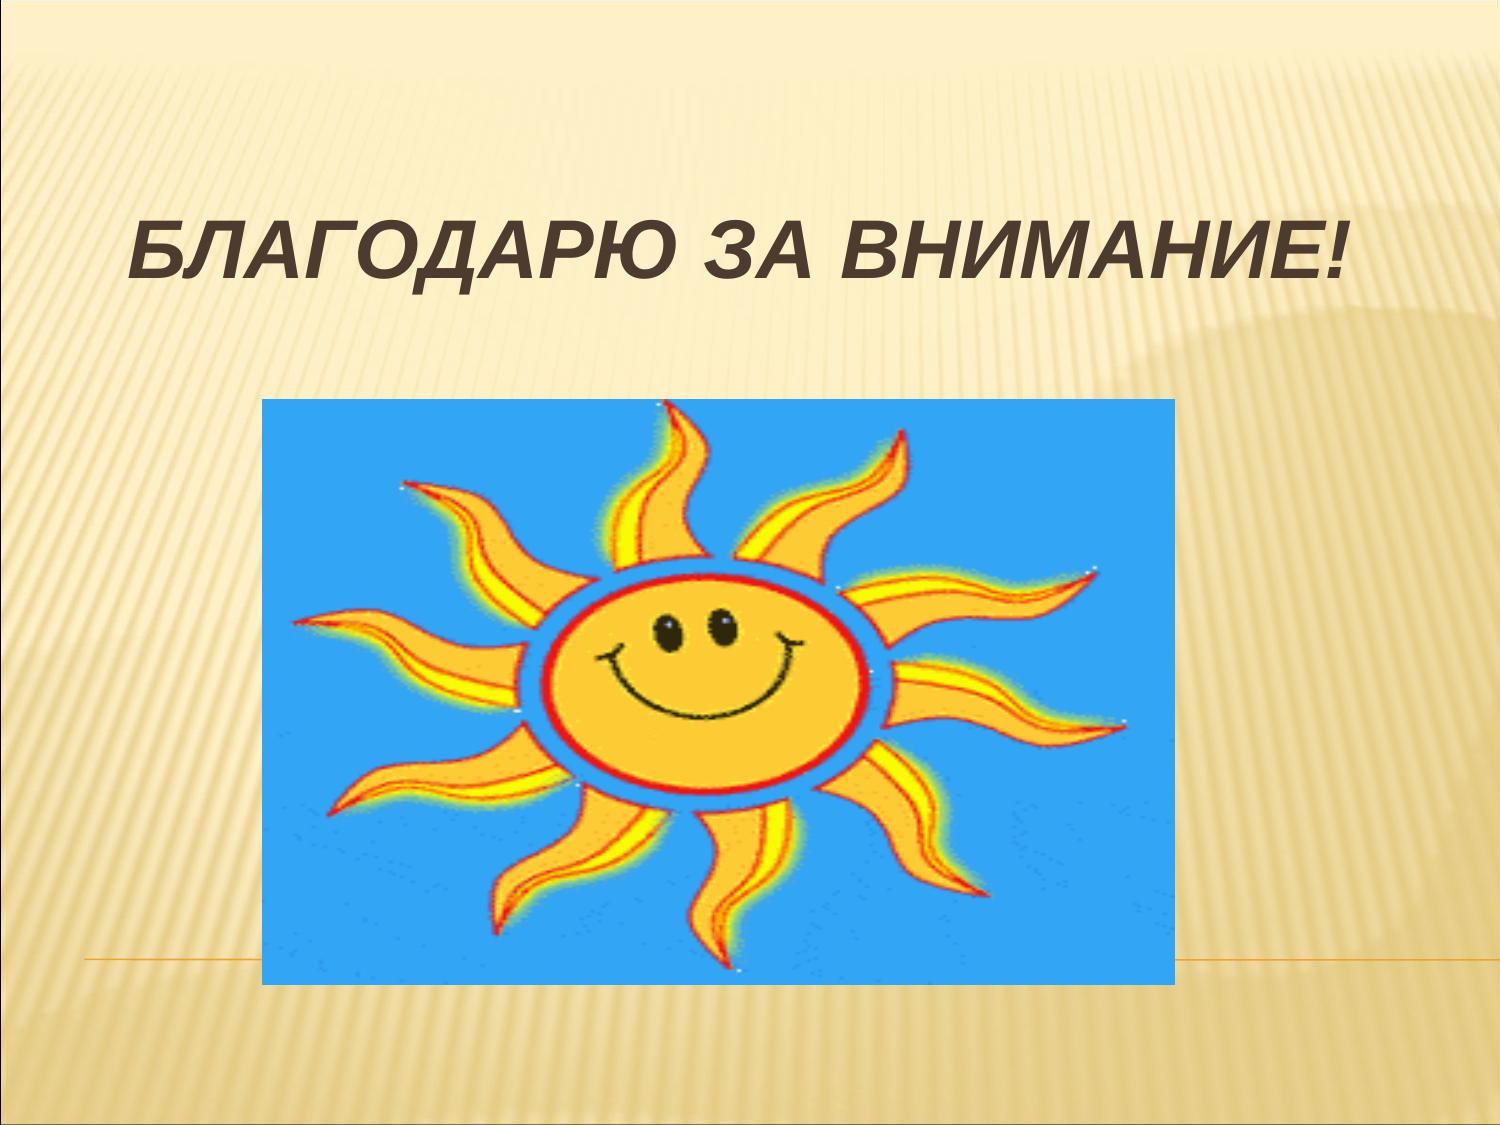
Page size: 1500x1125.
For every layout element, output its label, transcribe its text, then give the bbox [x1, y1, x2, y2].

title Благодарю за внимание! [112, 149, 1400, 341]
picture [0, 0, 1500, 1125]
